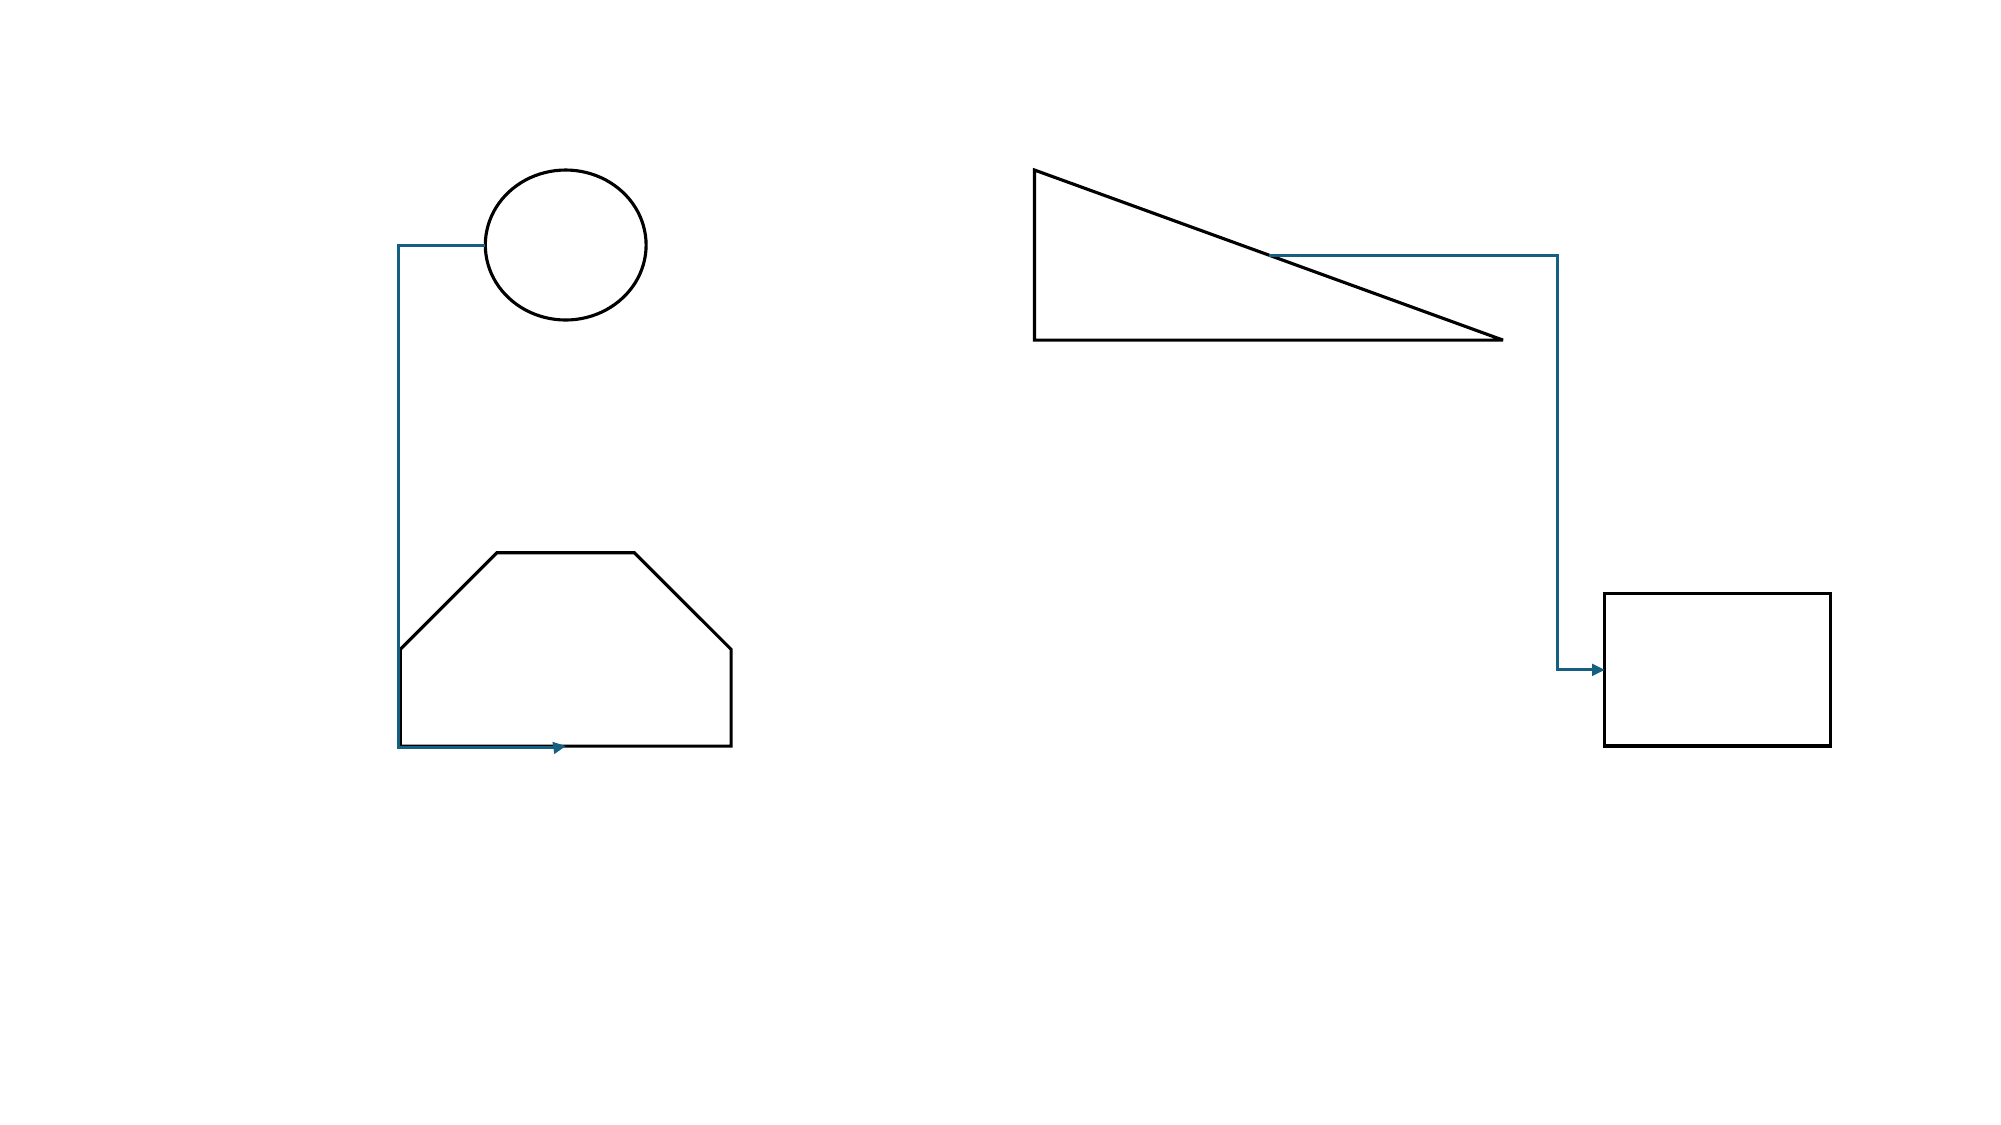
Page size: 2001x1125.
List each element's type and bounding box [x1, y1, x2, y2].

text_box [400, 551, 733, 748]
text_box [1268, 254, 1606, 671]
text_box [399, 244, 486, 650]
text_box [483, 168, 648, 322]
text_box [1603, 592, 1832, 748]
text_box [1032, 167, 1271, 342]
